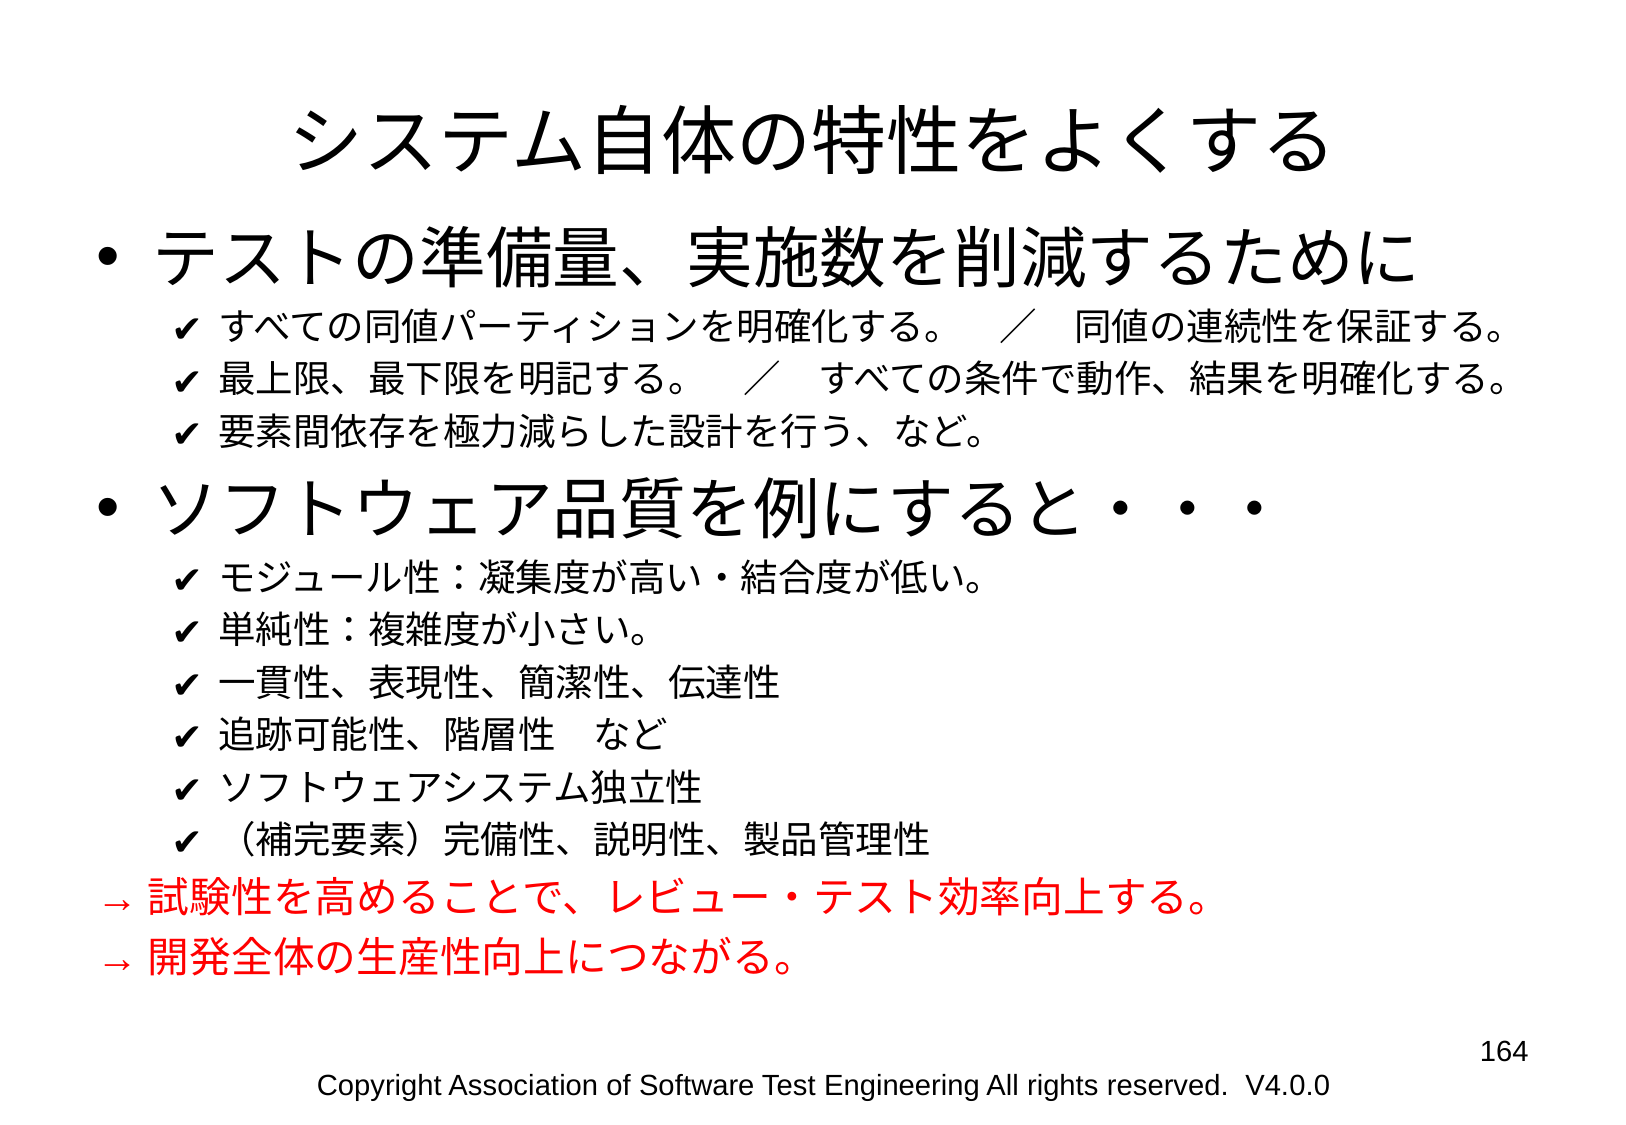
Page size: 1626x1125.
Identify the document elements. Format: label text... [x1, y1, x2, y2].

list テストの準備量、実施数を削減するために すべての同値パーティションを明確化する。 ／ 同値の連続性を保証する。 最上限、最下限を明記する。 ／ すべての条件で動作、結果を明確化する。 要素間依存を極力減らした設計を行う、など。 ソフトウェア品質を例にすると・・・ モジュール性：凝集度が高い・結合度が低い。 単純性：複雑度が小さい。 一貫性、表現性、簡潔性、伝達性 追跡可能性、階層性 など ソフトウェアシステム独立性 （補完要素）完備性、説明性、製品管理性 →試験性を高めることで、レビュー・テスト効率向上する。 →開発全体の生産性向上につながる。 [81, 208, 1544, 1071]
title システム自体の特性をよくする [81, 45, 1544, 208]
footer Copyright Association of Software Test Engineering All rights reserved. V4.0.0 [233, 1058, 1415, 1103]
slide_number ‹#› [1164, 1024, 1544, 1103]
